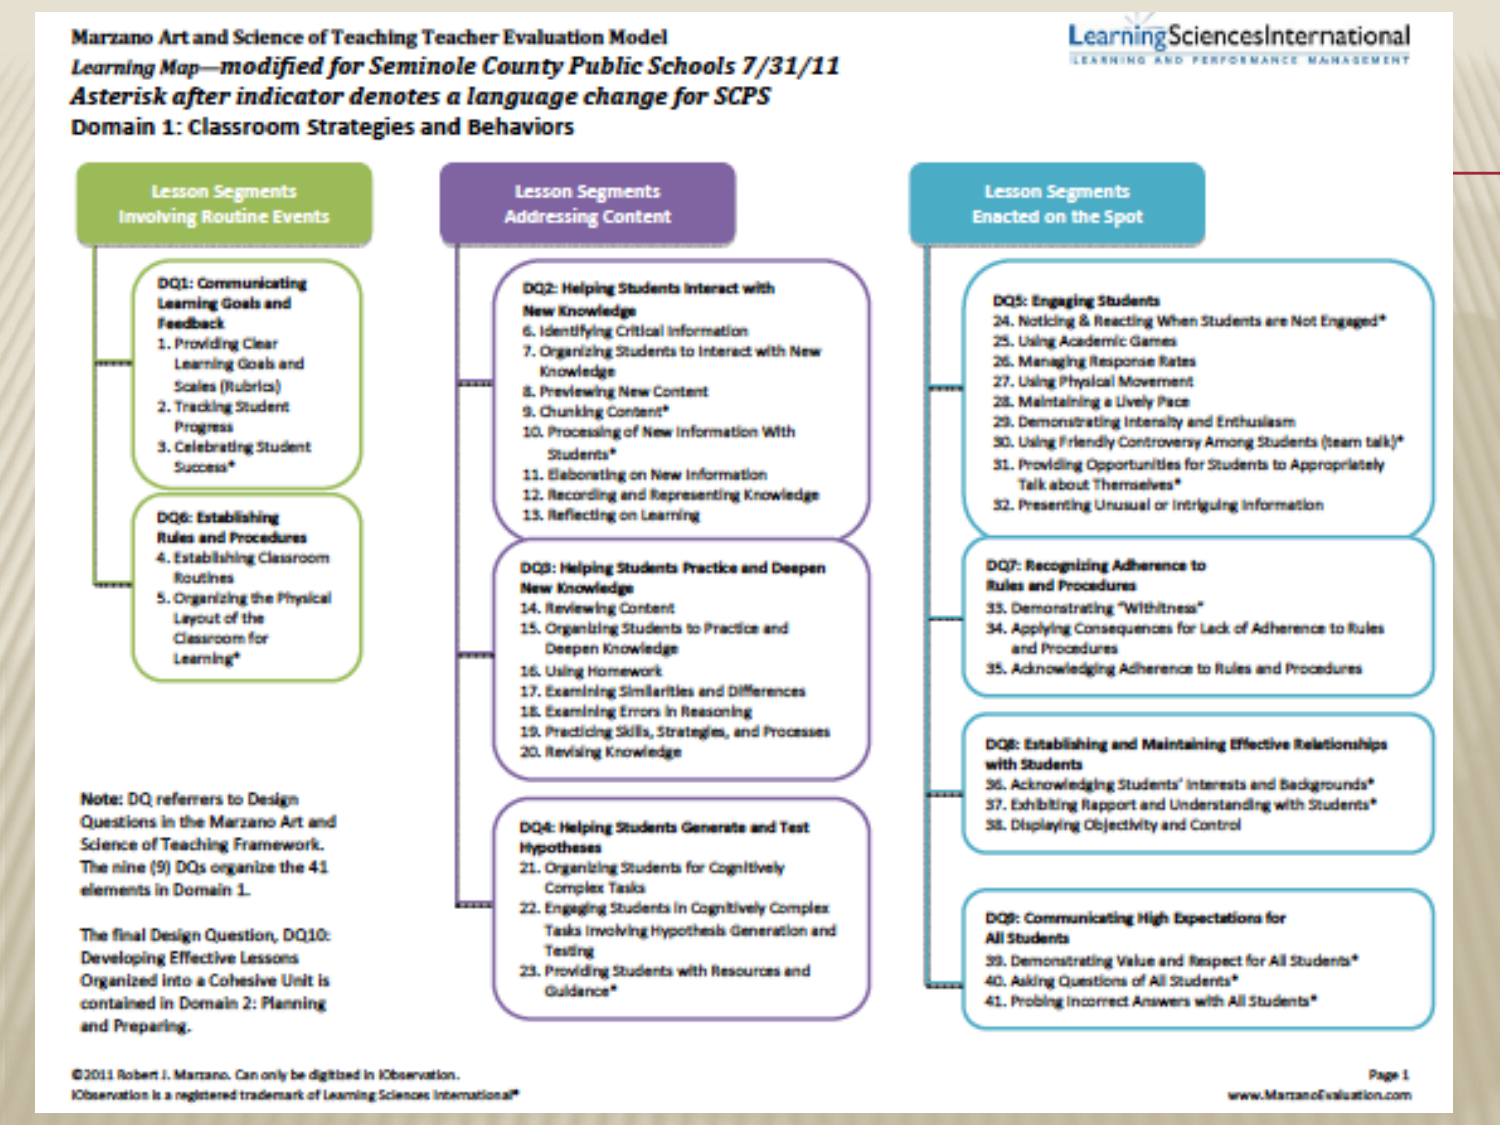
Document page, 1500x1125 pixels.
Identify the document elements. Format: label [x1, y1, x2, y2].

list [0, 12, 1500, 1113]
